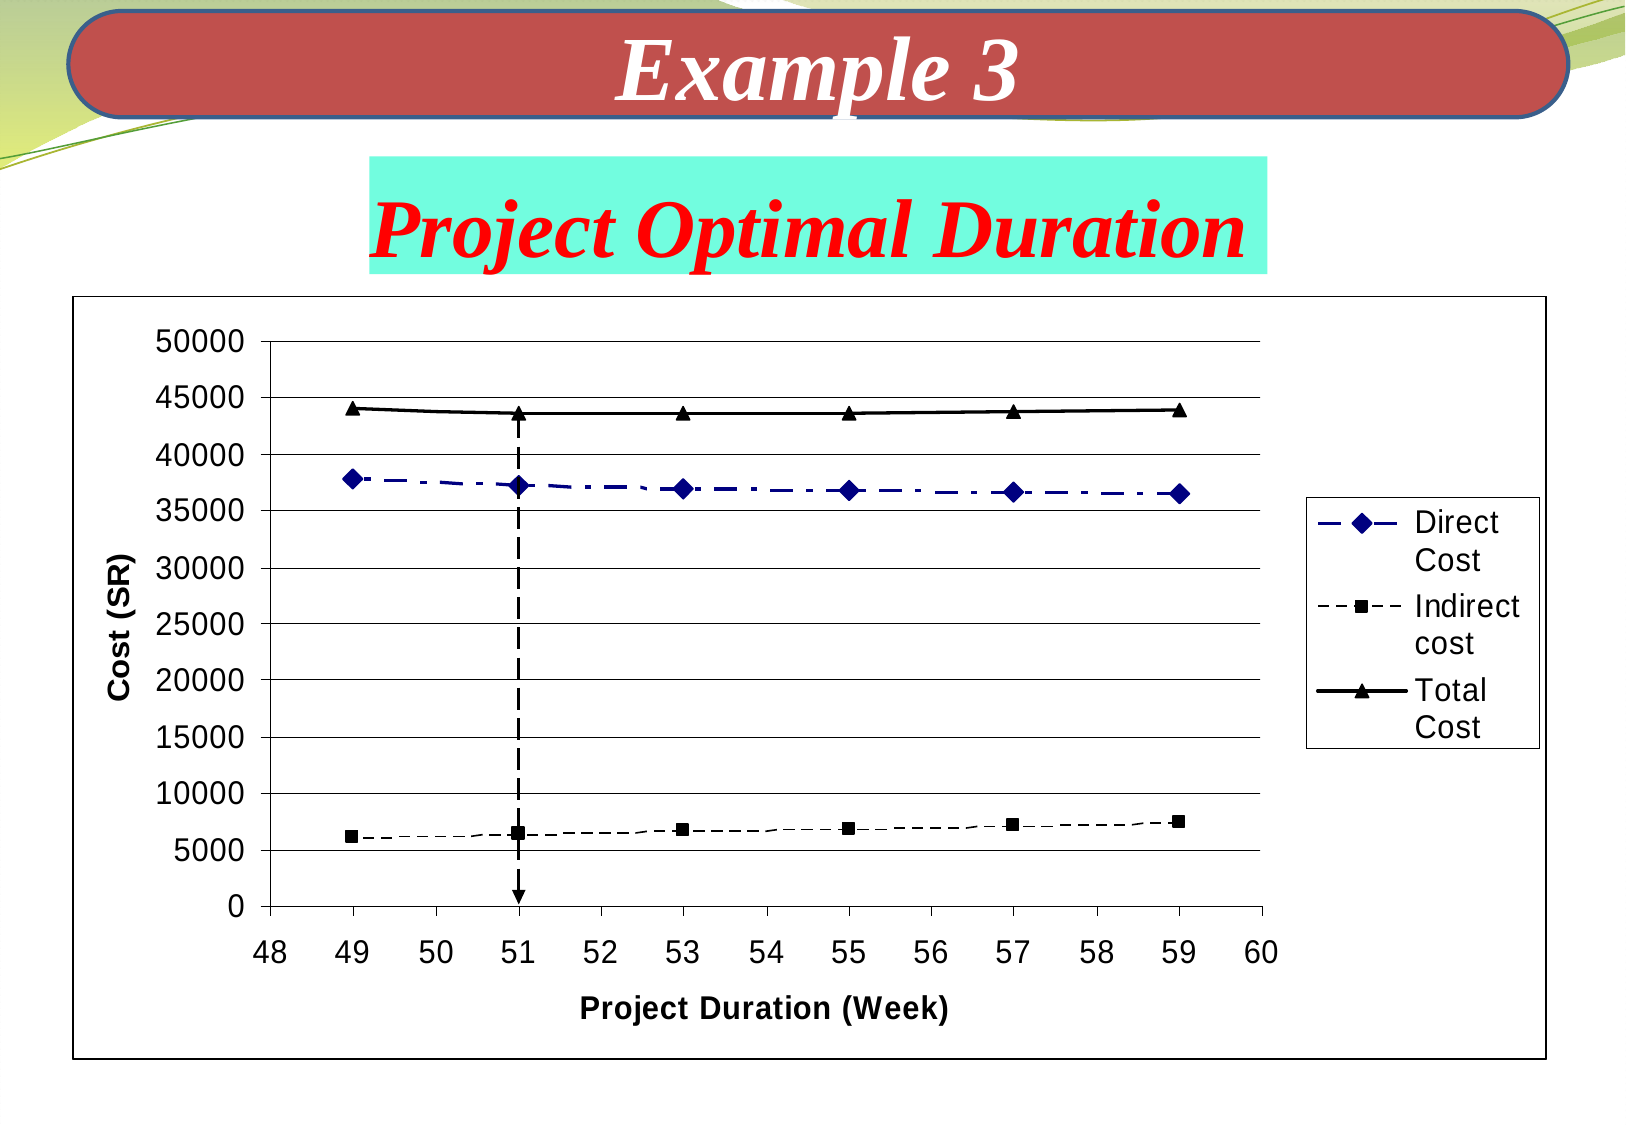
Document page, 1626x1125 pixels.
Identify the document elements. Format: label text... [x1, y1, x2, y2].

text_box Example 3 [68, 10, 1569, 118]
title Project Optimal Duration [369, 156, 1268, 275]
picture [61, 285, 1560, 1071]
